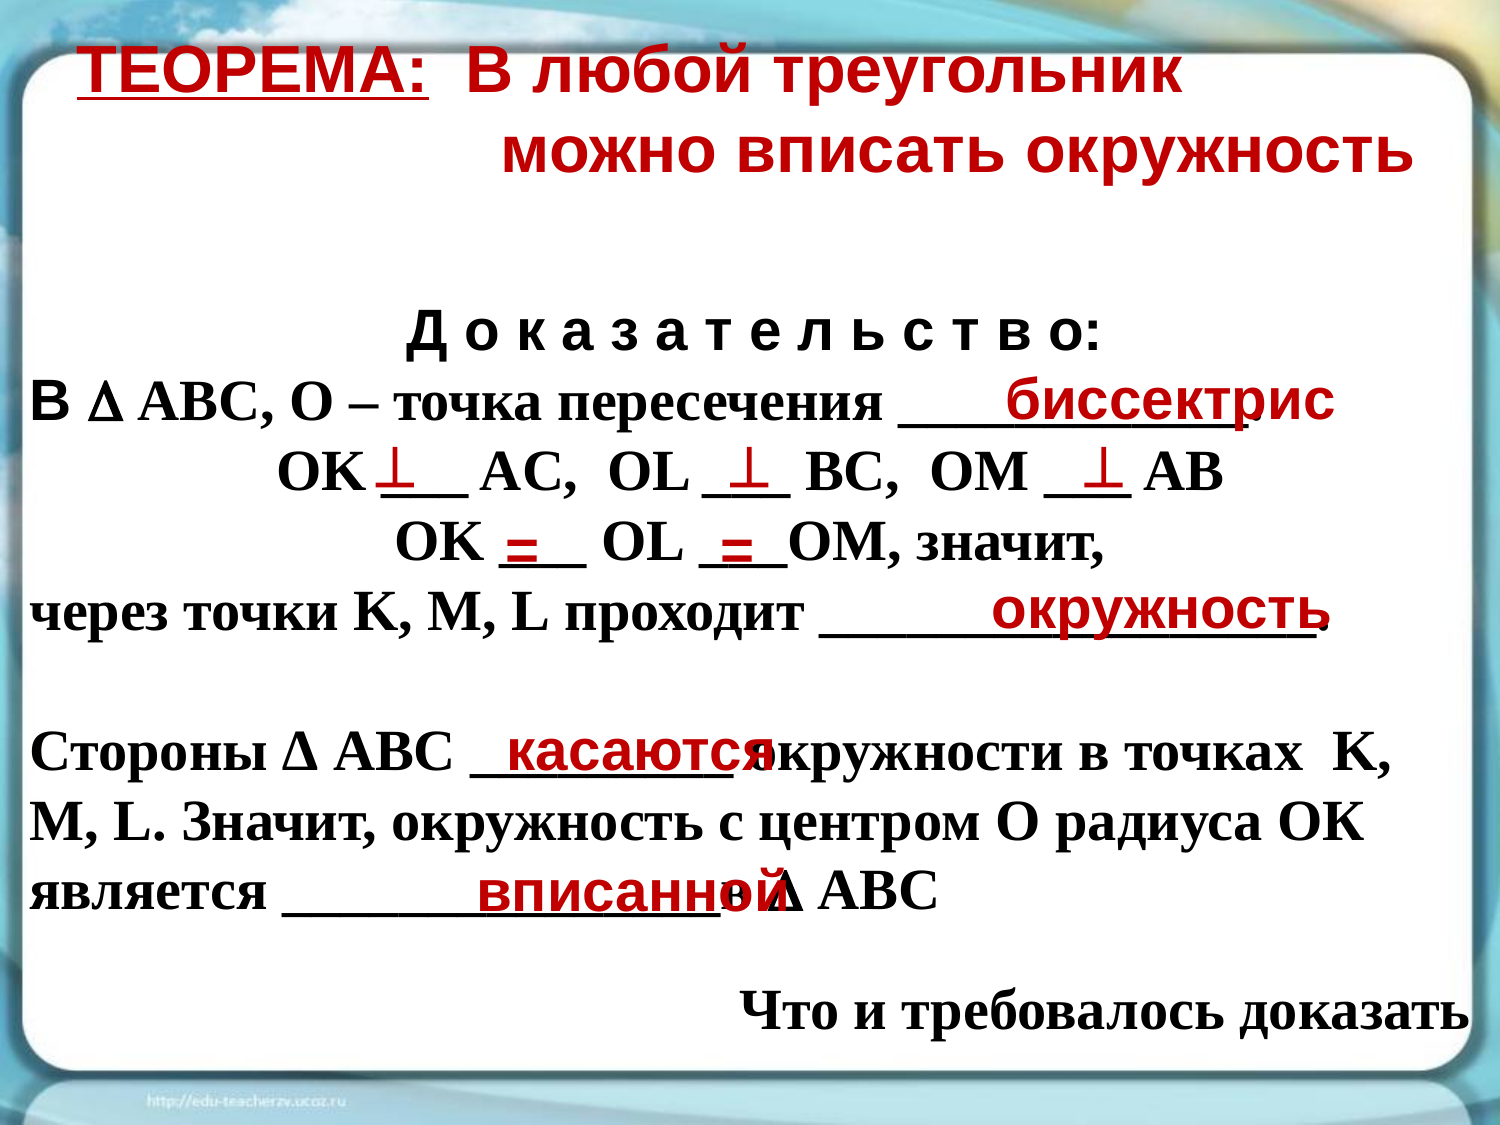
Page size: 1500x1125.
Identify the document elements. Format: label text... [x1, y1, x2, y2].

text_box окружность [976, 562, 1348, 648]
text_box биссектрис [990, 354, 1352, 439]
text_box  [359, 420, 430, 506]
text_box касаются [491, 704, 792, 789]
picture [0, 0, 1500, 1125]
text_box вписанной [461, 846, 806, 931]
subtitle Д о к а з а т е л ь с т в о: В  ABC, О – точка пересечения ____________. OK ___ AС, OL ___ BC, OM ___ AB OK ___ OL ___OM, значит, через точки K, M, L проходит _________________. Стороны ∆ ABC _________ окружности в точках K, M, L. Значит, окружность с центром О радиуса ОК является _______________в  АВС Что и требовалось доказать [29, 263, 1471, 1071]
text_box = [490, 504, 555, 590]
title ТЕОРЕМА: В любой треугольник можно вписать окружность [76, 42, 1427, 215]
text_box  [713, 420, 785, 506]
text_box = [706, 504, 770, 590]
text_box  [1068, 420, 1139, 506]
